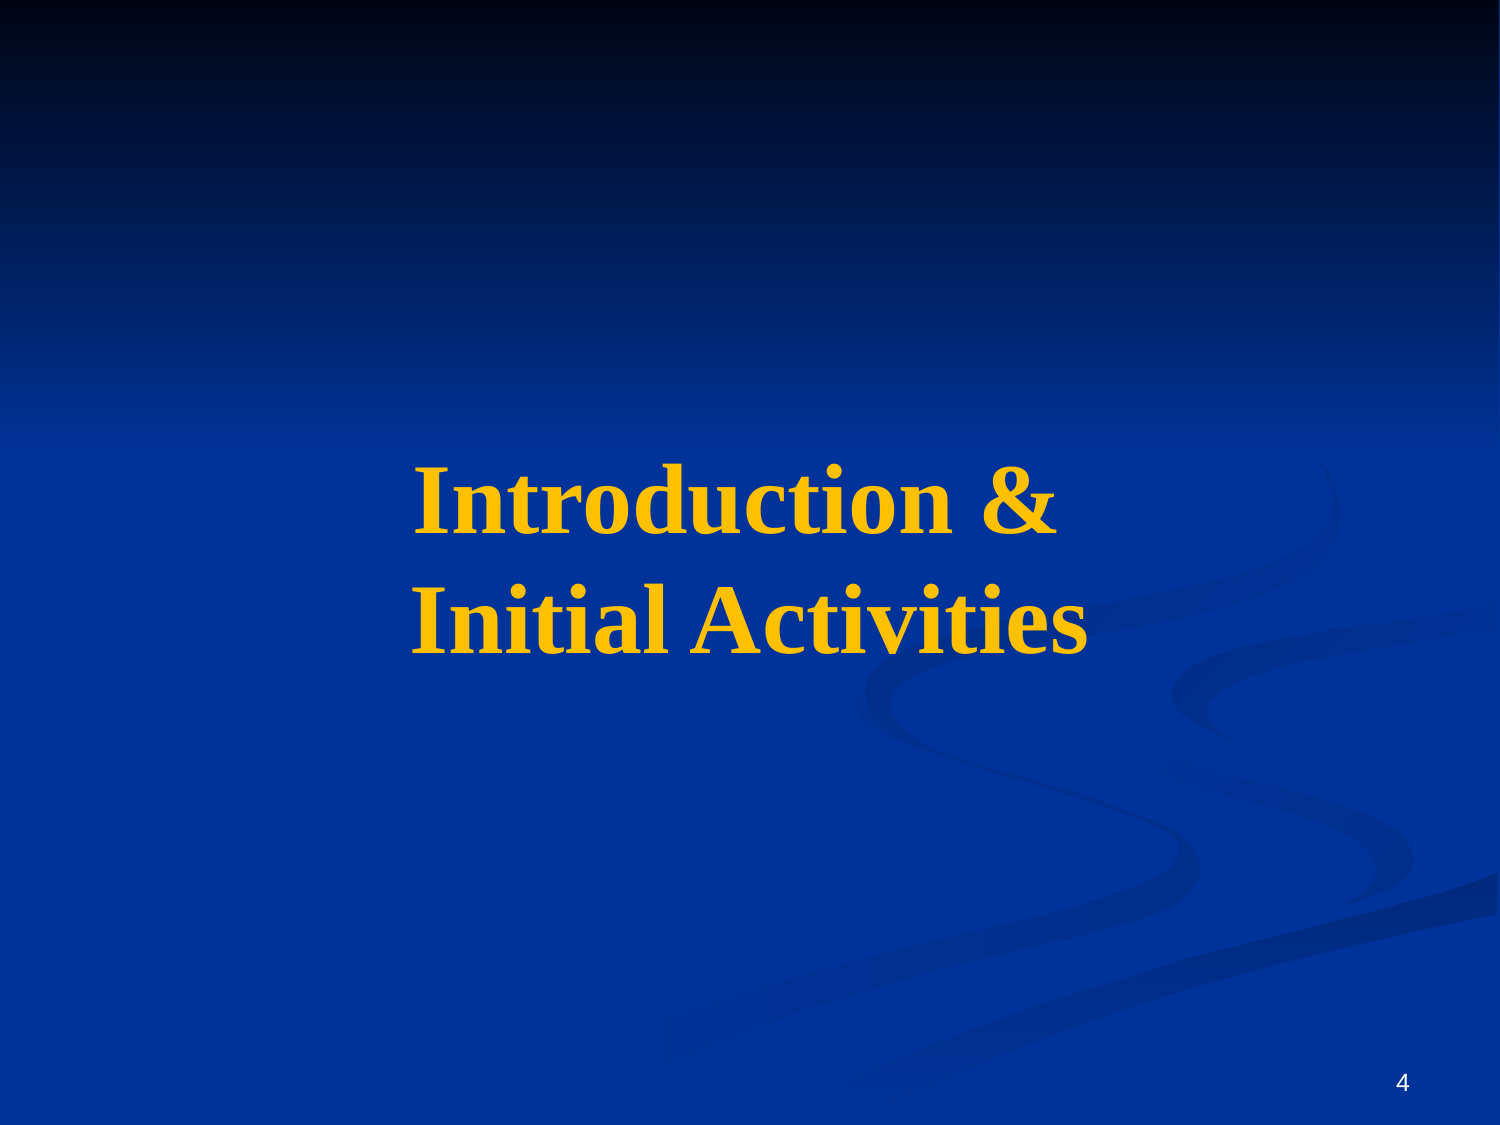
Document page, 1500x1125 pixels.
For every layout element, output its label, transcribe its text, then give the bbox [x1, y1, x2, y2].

title Introduction & Initial Activities [112, 312, 1388, 676]
slide_number 4 [1074, 1025, 1426, 1105]
